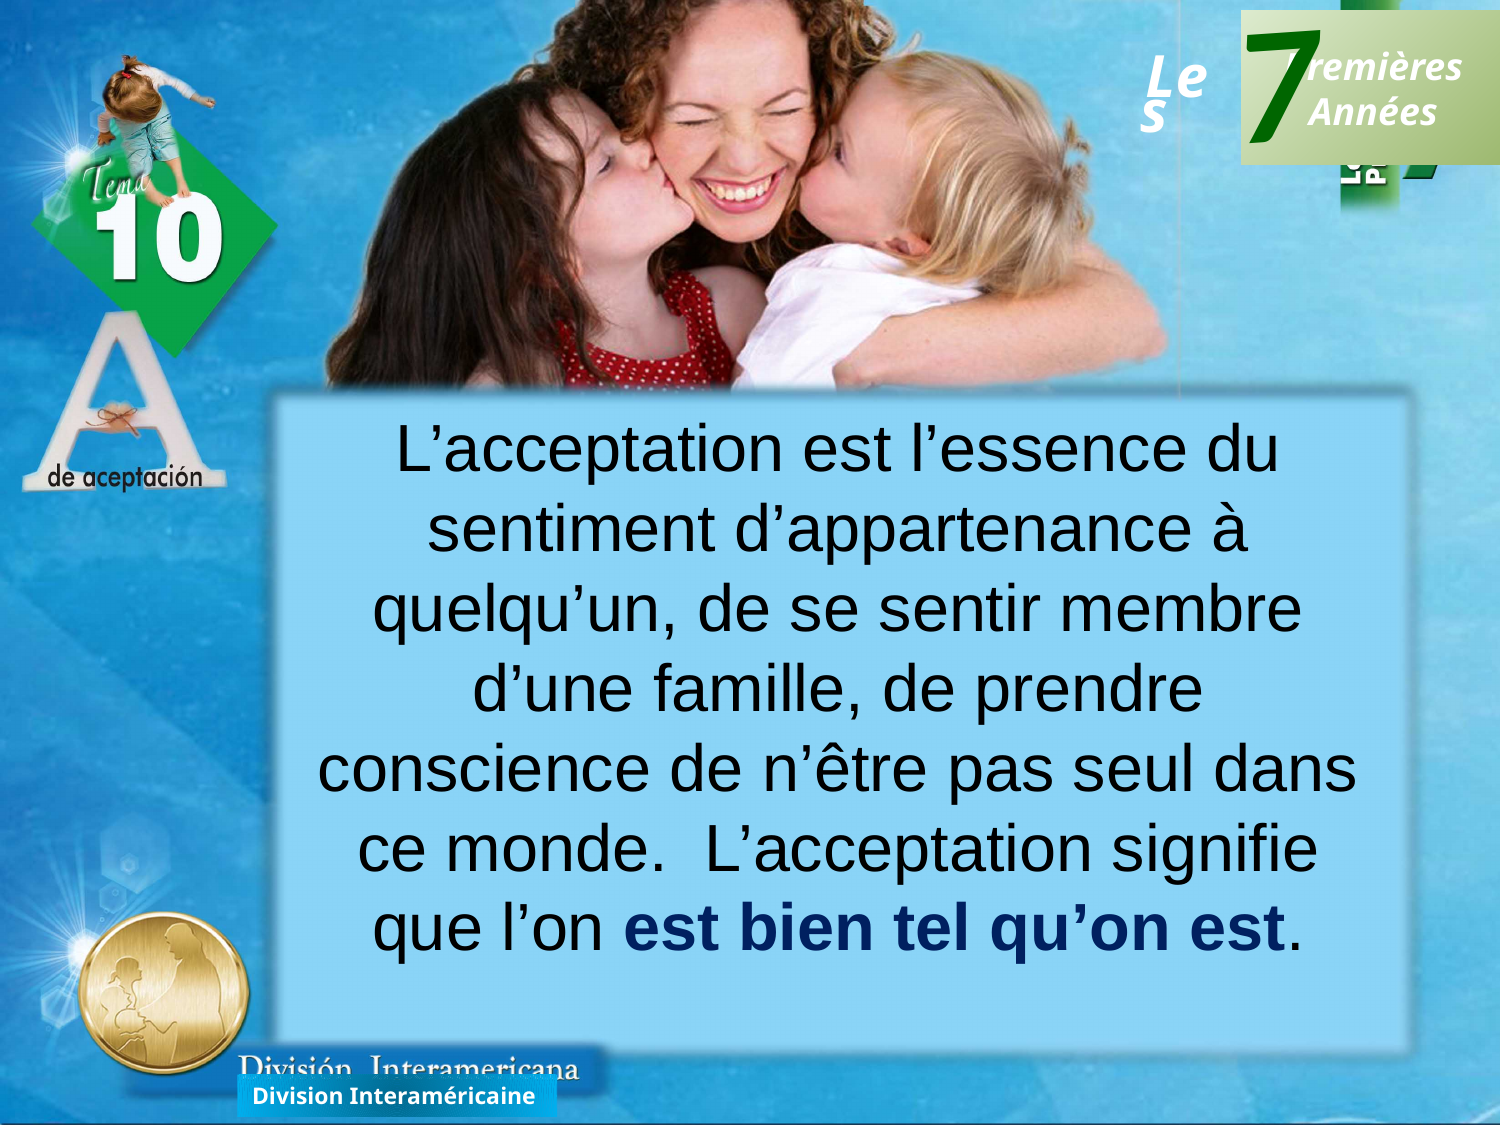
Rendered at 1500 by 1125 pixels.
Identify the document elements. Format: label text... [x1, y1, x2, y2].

text_box Division Interaméricaine [237, 1074, 558, 1117]
text_box L’acceptation est l’essence du sentiment d’appartenance à quelqu’un, de se sentir membre d’une famille, de prendre conscience de n’être pas seul dans ce monde. L’acceptation signifie que l’on est bien tel qu’on est. [289, 397, 1388, 972]
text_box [1119, 0, 1500, 185]
picture [0, 0, 1500, 1125]
